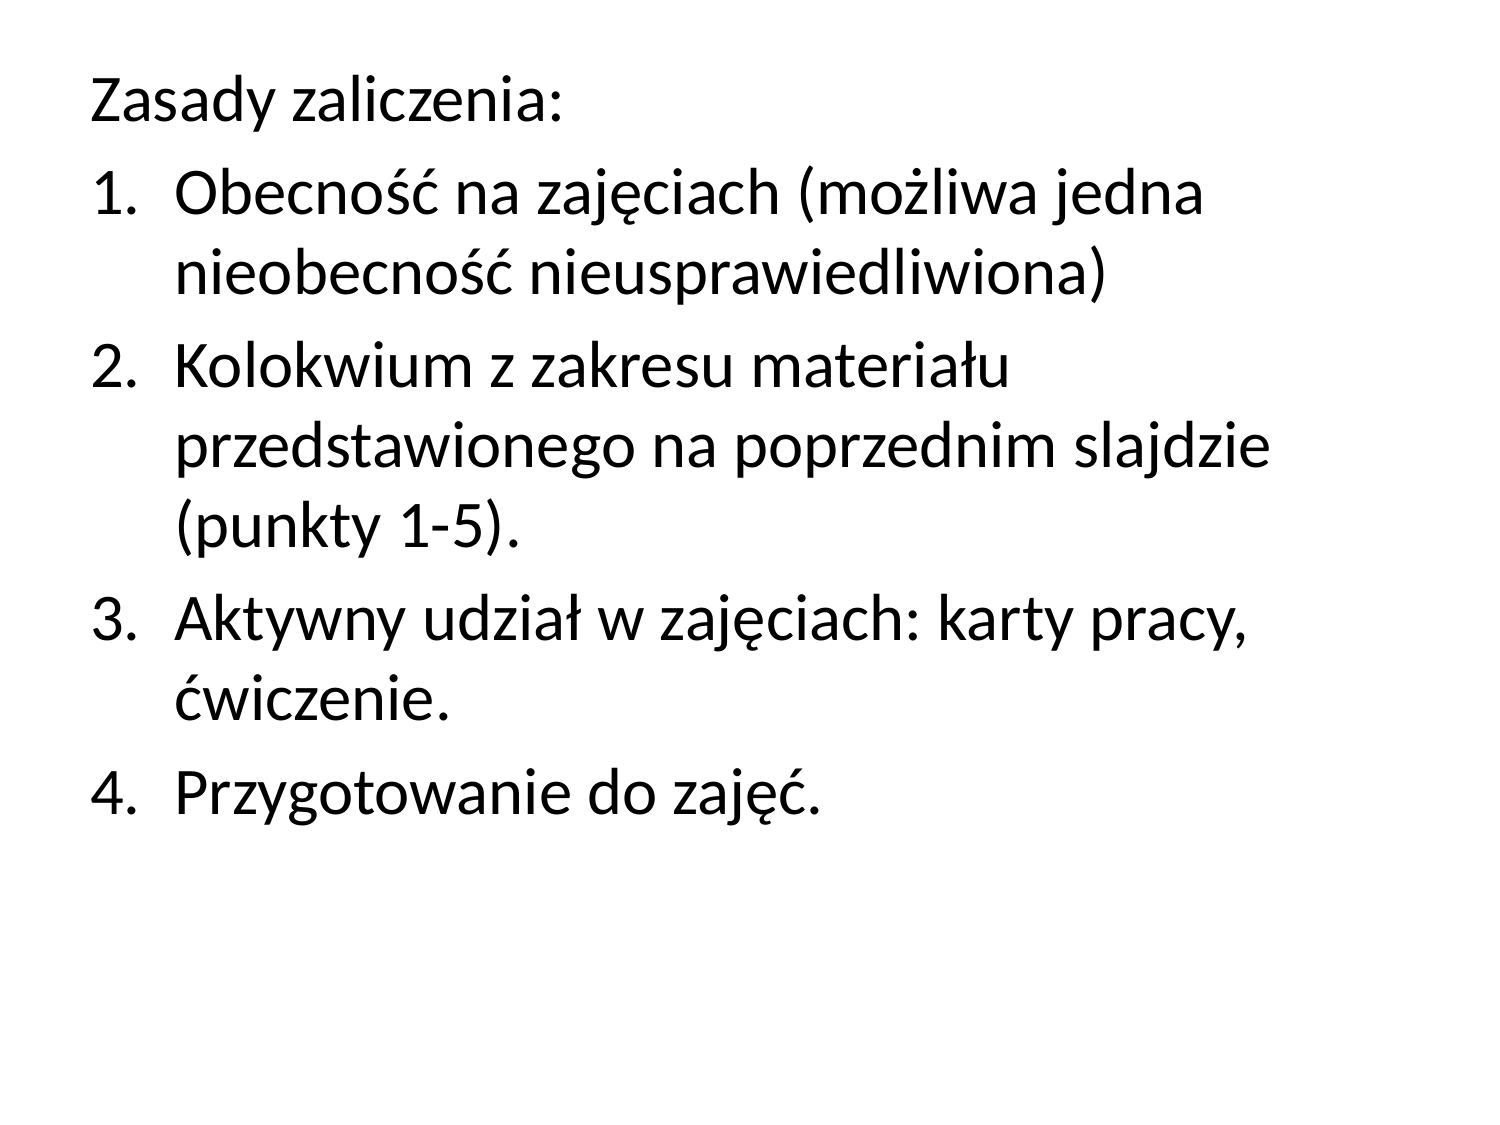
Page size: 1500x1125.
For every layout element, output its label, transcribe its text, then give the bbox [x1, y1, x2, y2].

list Zasady zaliczenia: Obecność na zajęciach (możliwa jedna nieobecność nieusprawiedliwiona) Kolokwium z zakresu materiału przedstawionego na poprzednim slajdzie (punkty 1-5). Aktywny udział w zajęciach: karty pracy, ćwiczenie. Przygotowanie do zajęć. [75, 46, 1425, 1005]
